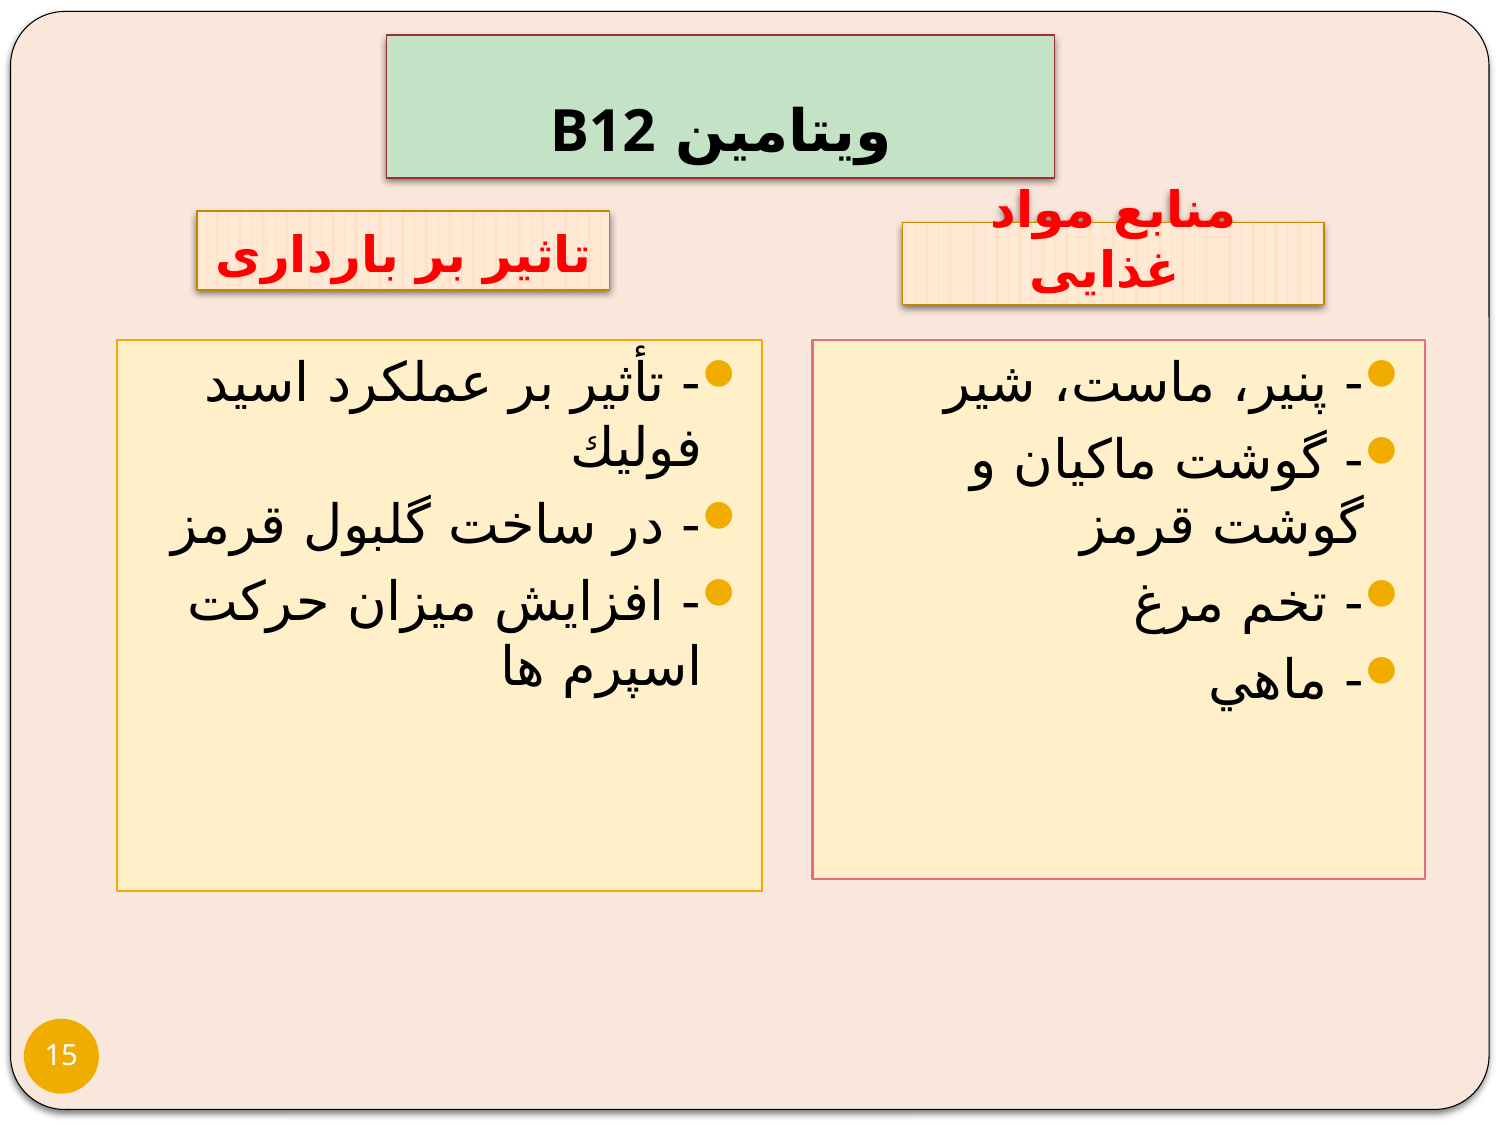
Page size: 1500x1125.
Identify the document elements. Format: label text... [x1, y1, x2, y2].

title ويتامين B12 [386, 34, 1055, 179]
list - پنير، ماست، شير - گوشت ماكيان و گوشت قرمز - تخم مرغ - ماهي [811, 339, 1426, 880]
list تاثیر بر بارداری [196, 210, 610, 291]
list - تأثير بر عملكرد اسيد فوليك - در ساخت گلبول قرمز - افزايش ميزان حركت اسپرم ها [116, 339, 763, 892]
list منابع مواد غذایی [902, 222, 1325, 305]
slide_number 15 [23, 1018, 99, 1094]
